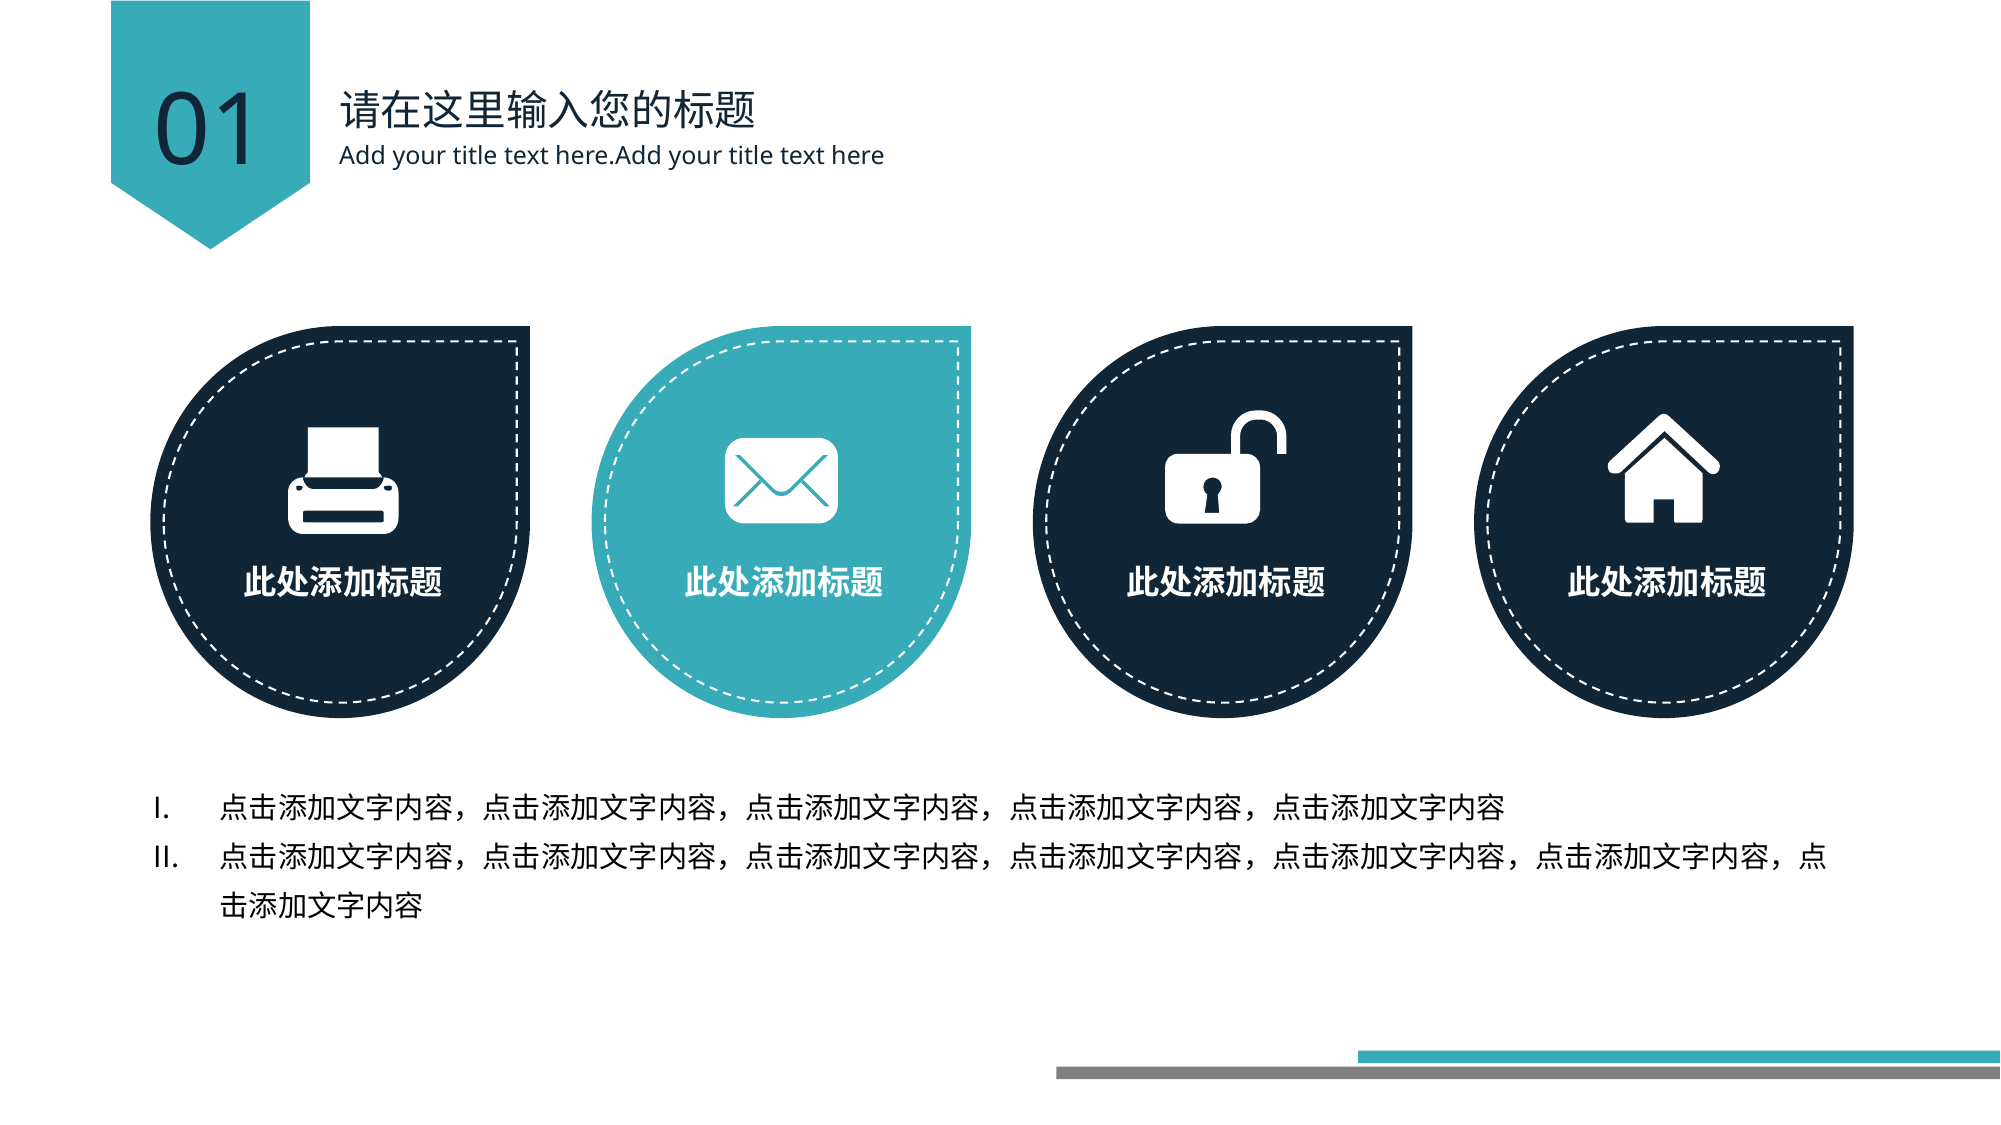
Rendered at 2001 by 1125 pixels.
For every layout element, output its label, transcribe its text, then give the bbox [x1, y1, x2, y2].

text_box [1607, 413, 1721, 523]
text_box [1055, 1066, 2000, 1080]
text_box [1032, 326, 1413, 719]
text_box [123, 192, 299, 251]
text_box Add your title text here.Add your title text here [333, 128, 921, 175]
text_box 请在这里输入您的标题 [333, 66, 921, 128]
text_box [150, 326, 530, 719]
text_box [1357, 1050, 2000, 1064]
text_box 点击添加文字内容，点击添加文字内容，点击添加文字内容，点击添加文字内容，点击添加文字内容 点击添加文字内容，点击添加文字内容，点击添加文字内容，点击添加文字内容，点击添加文字内容，点击添加文字内容，点击添加文字内容 [139, 768, 1861, 930]
text_box [110, 0, 311, 186]
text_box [591, 326, 972, 719]
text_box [1474, 326, 1854, 719]
text_box 01 [113, 56, 308, 192]
